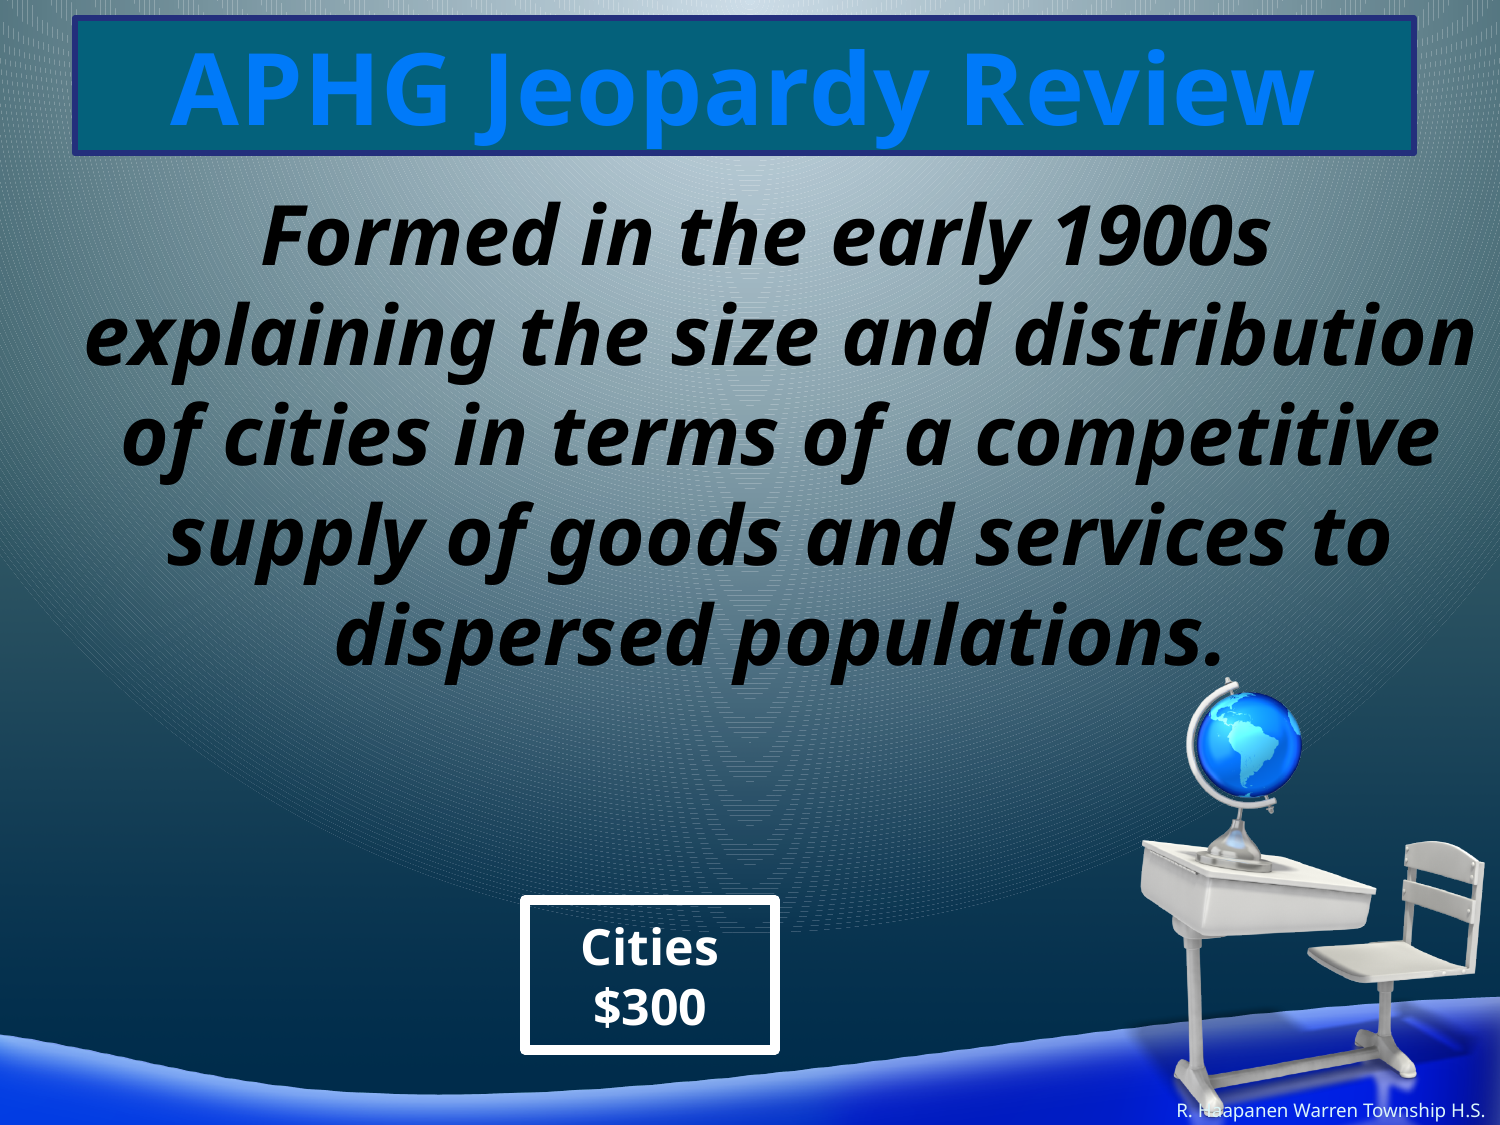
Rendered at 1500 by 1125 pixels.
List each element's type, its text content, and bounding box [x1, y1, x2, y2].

footer R. Haapanen Warren Township H.S. [1025, 1091, 1500, 1125]
list Formed in the early 1900s explaining the size and distribution of cities in terms of a competitive supply of goods and services to dispersed populations. [33, 174, 1500, 825]
picture [0, 0, 1500, 1125]
text_box Cities $300 [525, 899, 775, 1050]
